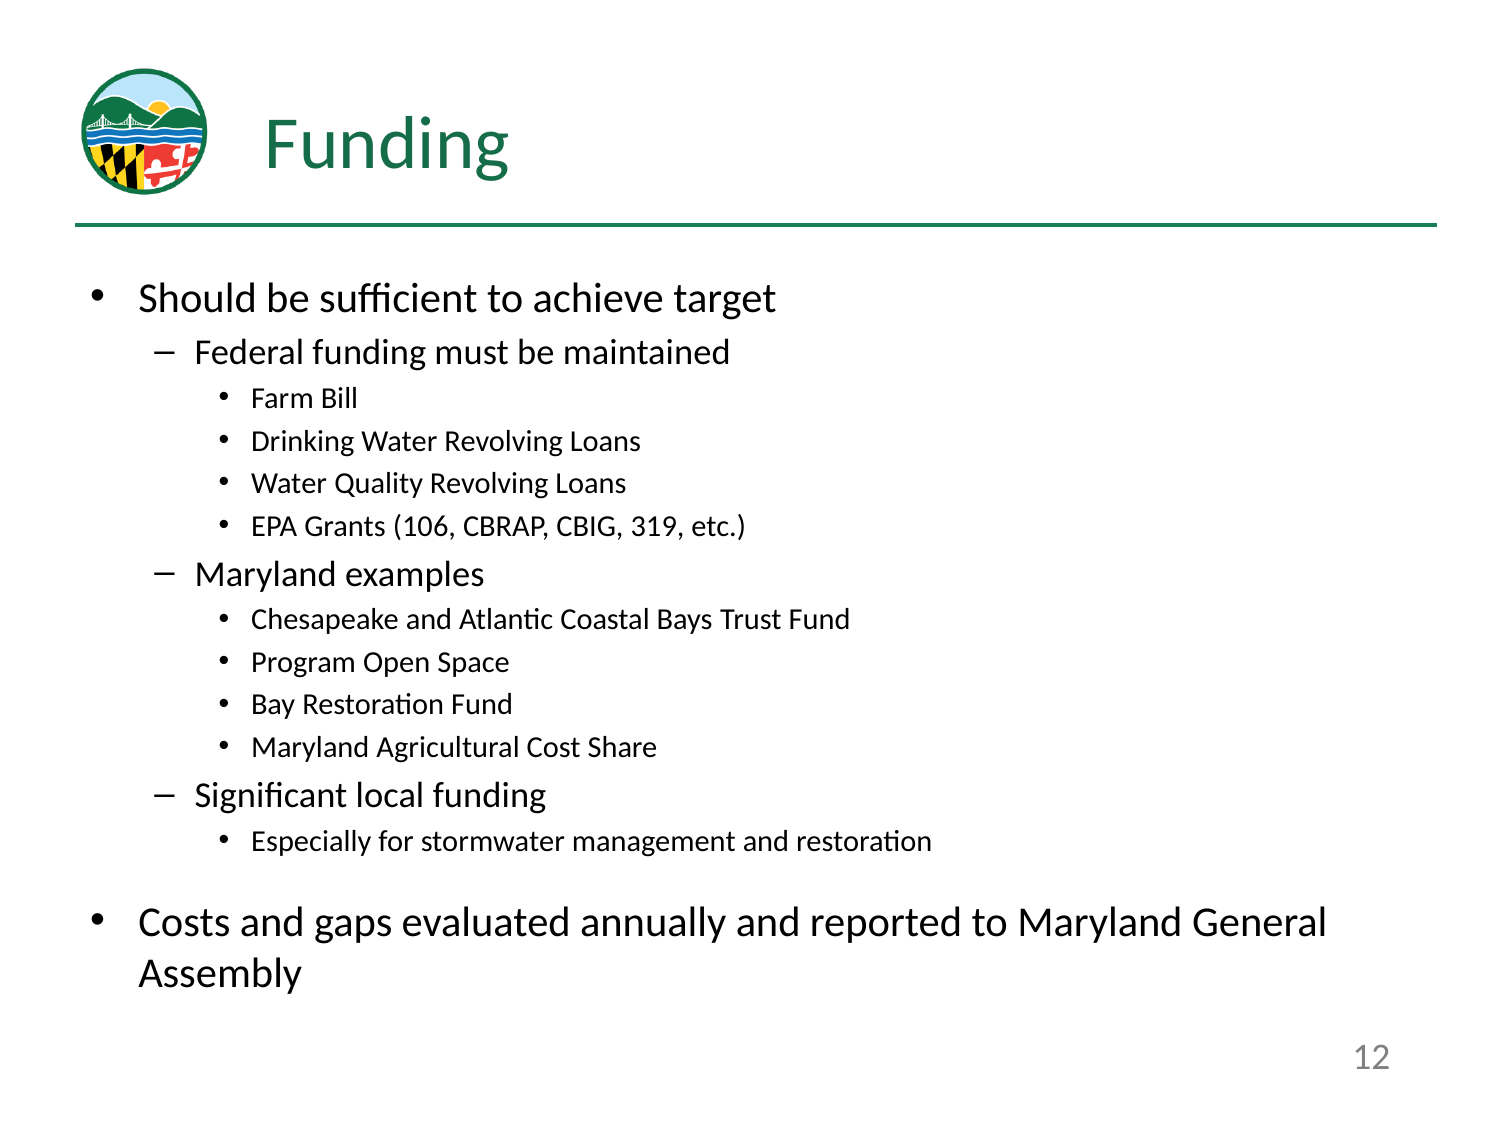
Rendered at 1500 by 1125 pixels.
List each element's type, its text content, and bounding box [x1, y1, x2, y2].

list Should be sufficient to achieve target Federal funding must be maintained Farm Bill Drinking Water Revolving Loans Water Quality Revolving Loans EPA Grants (106, CBRAP, CBIG, 319, etc.) Maryland examples Chesapeake and Atlantic Coastal Bays Trust Fund Program Open Space Bay Restoration Fund Maryland Agricultural Cost Share Significant local funding Especially for stormwater management and restoration Costs and gaps evaluated annually and reported to Maryland General Assembly [75, 262, 1425, 1005]
picture [75, 62, 213, 200]
title Funding [249, 45, 1425, 233]
